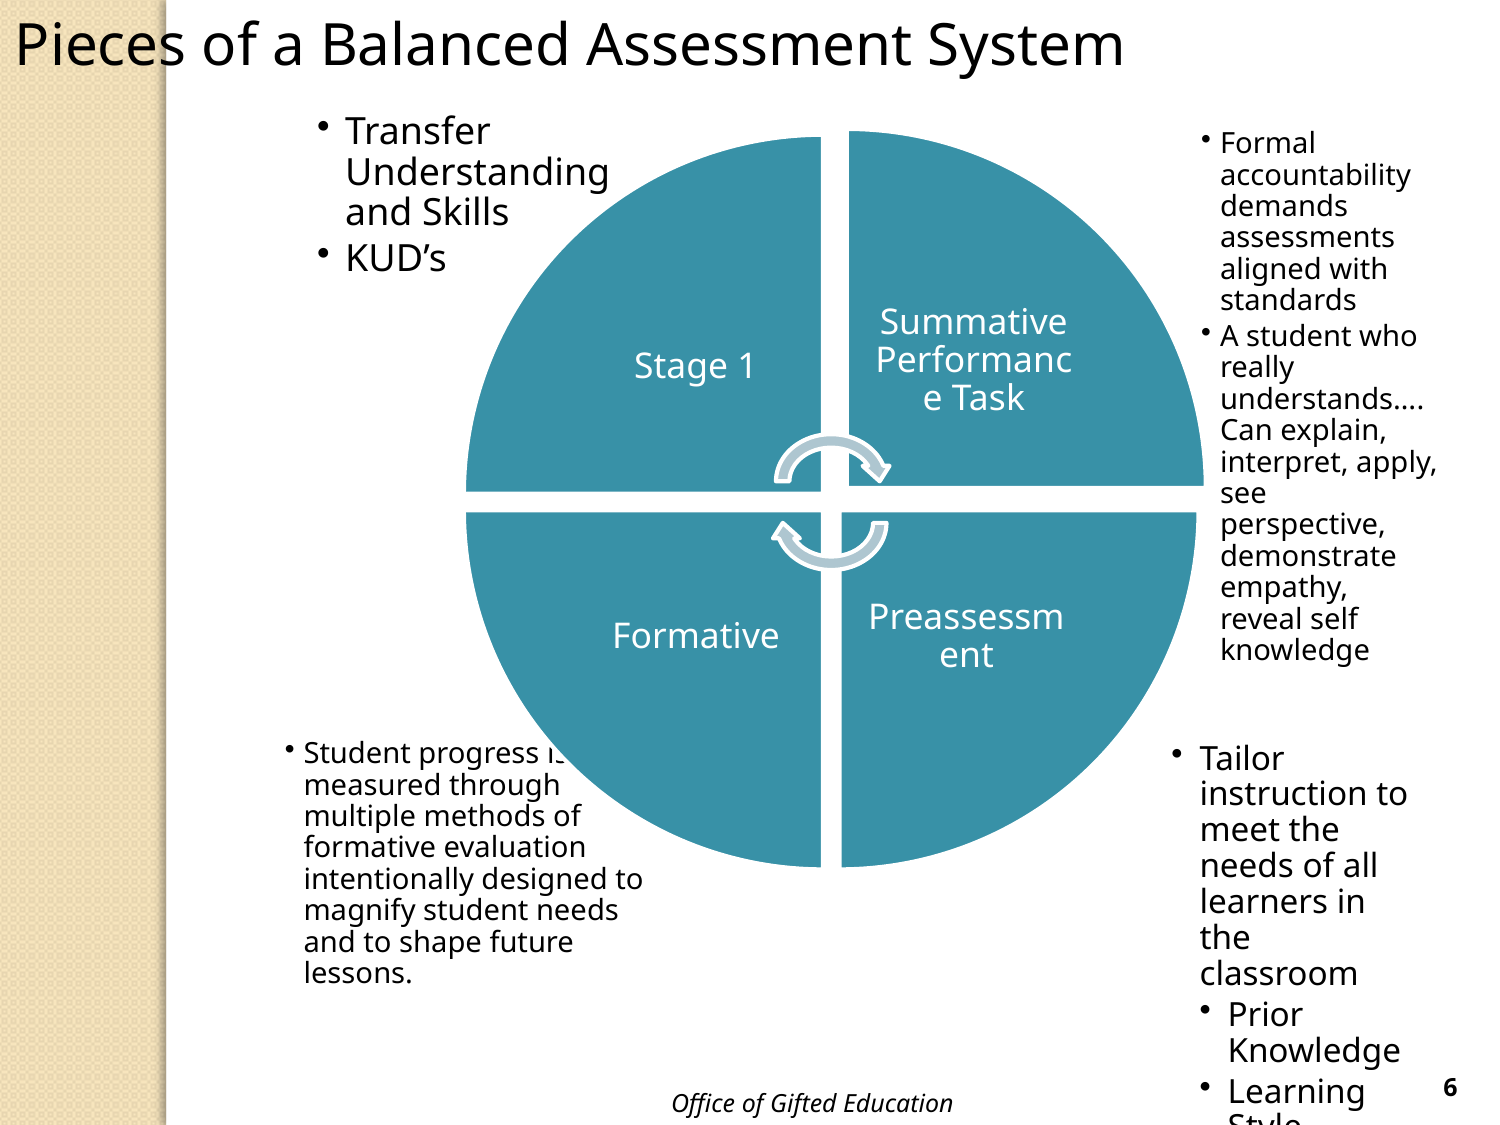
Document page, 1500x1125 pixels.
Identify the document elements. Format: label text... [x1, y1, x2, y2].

text_box Pieces of a Balanced Assessment System [0, 0, 1263, 85]
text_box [74, 87, 1500, 917]
slide_number 6 [1413, 1034, 1488, 1113]
footer Office of Gifted Education [575, 1046, 1050, 1125]
